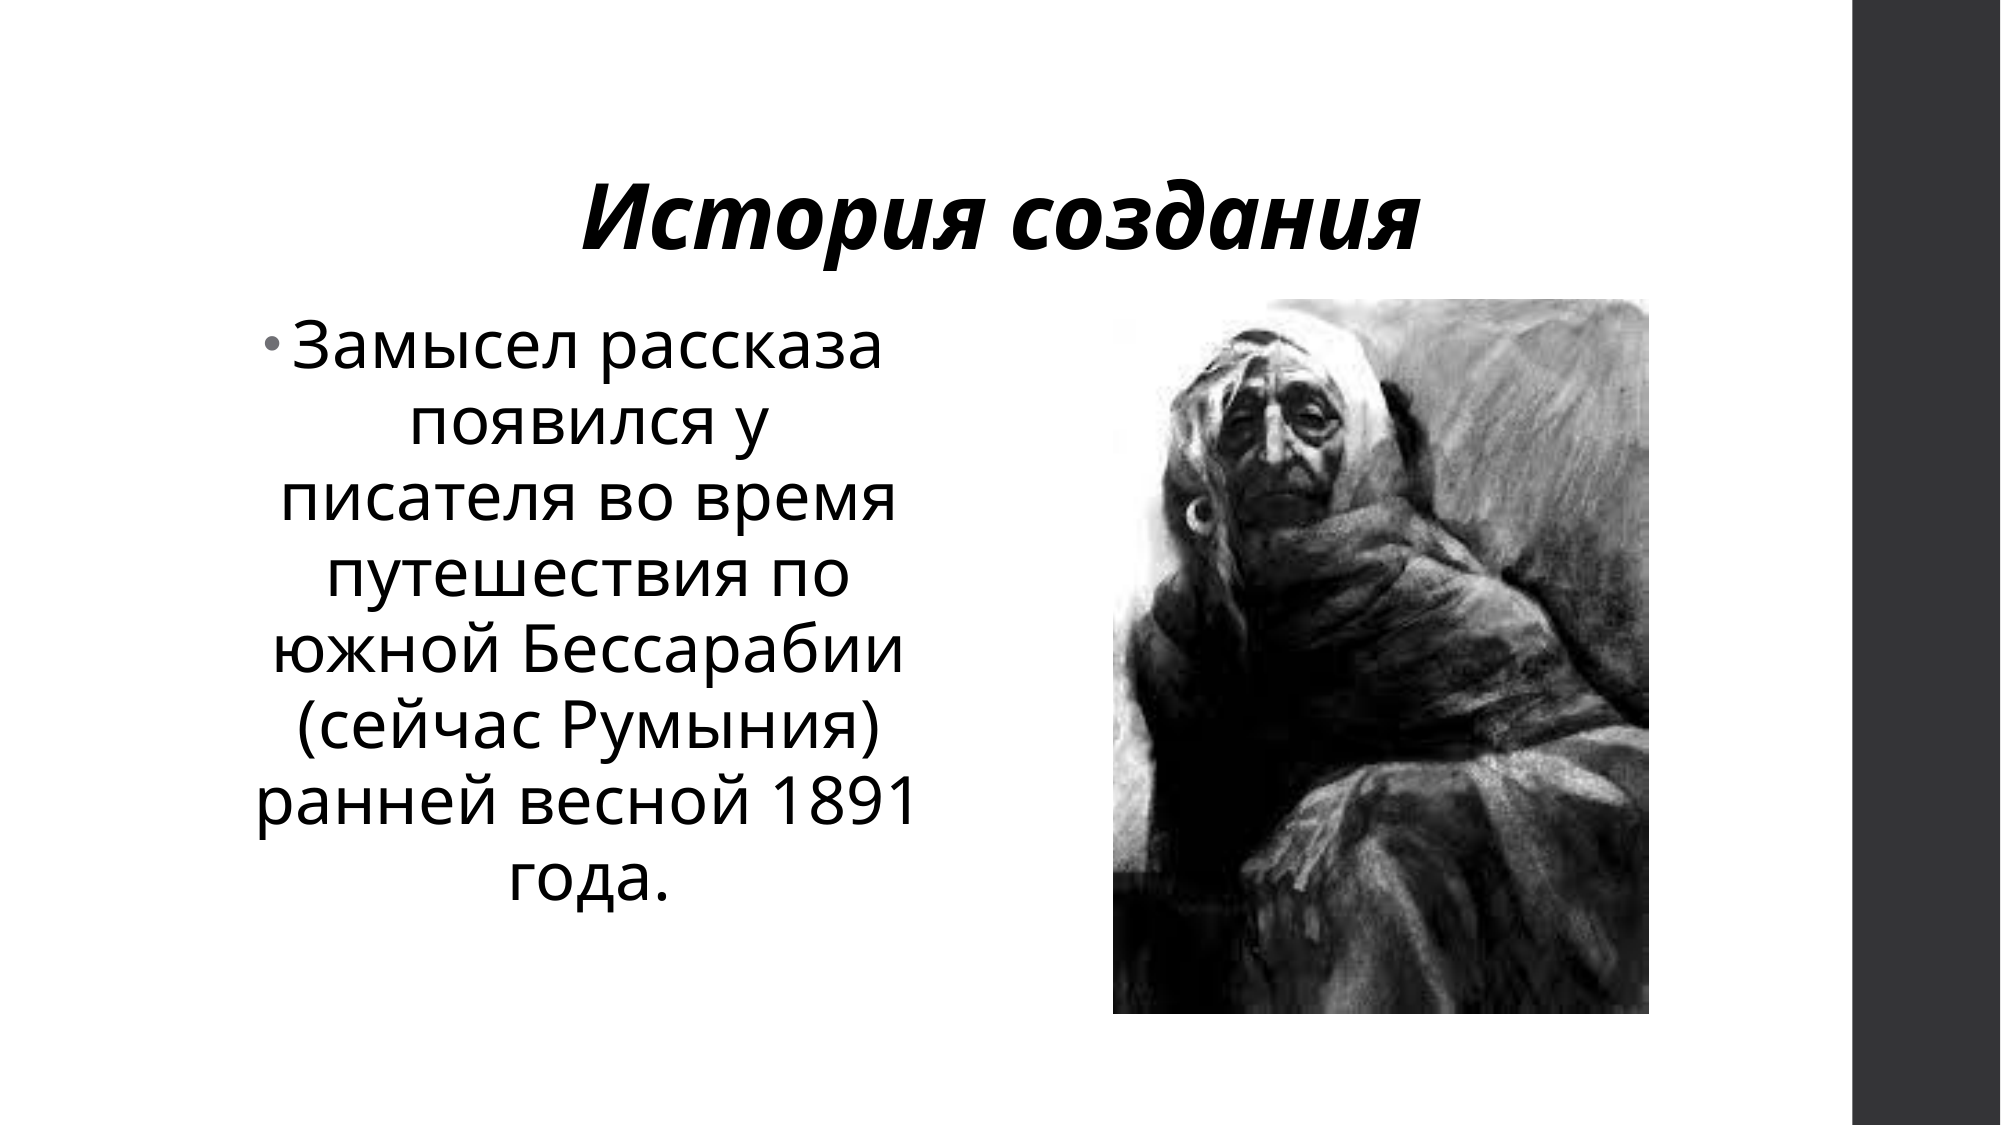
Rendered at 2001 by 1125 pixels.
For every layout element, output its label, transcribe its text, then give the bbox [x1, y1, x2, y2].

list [1113, 299, 1649, 1015]
title История создания [206, 60, 1797, 278]
list Замысел рассказа появился у писателя во время путешествия по южной Бессарабии (сейчас Румыния) ранней весной 1891 года. [206, 299, 942, 1014]
